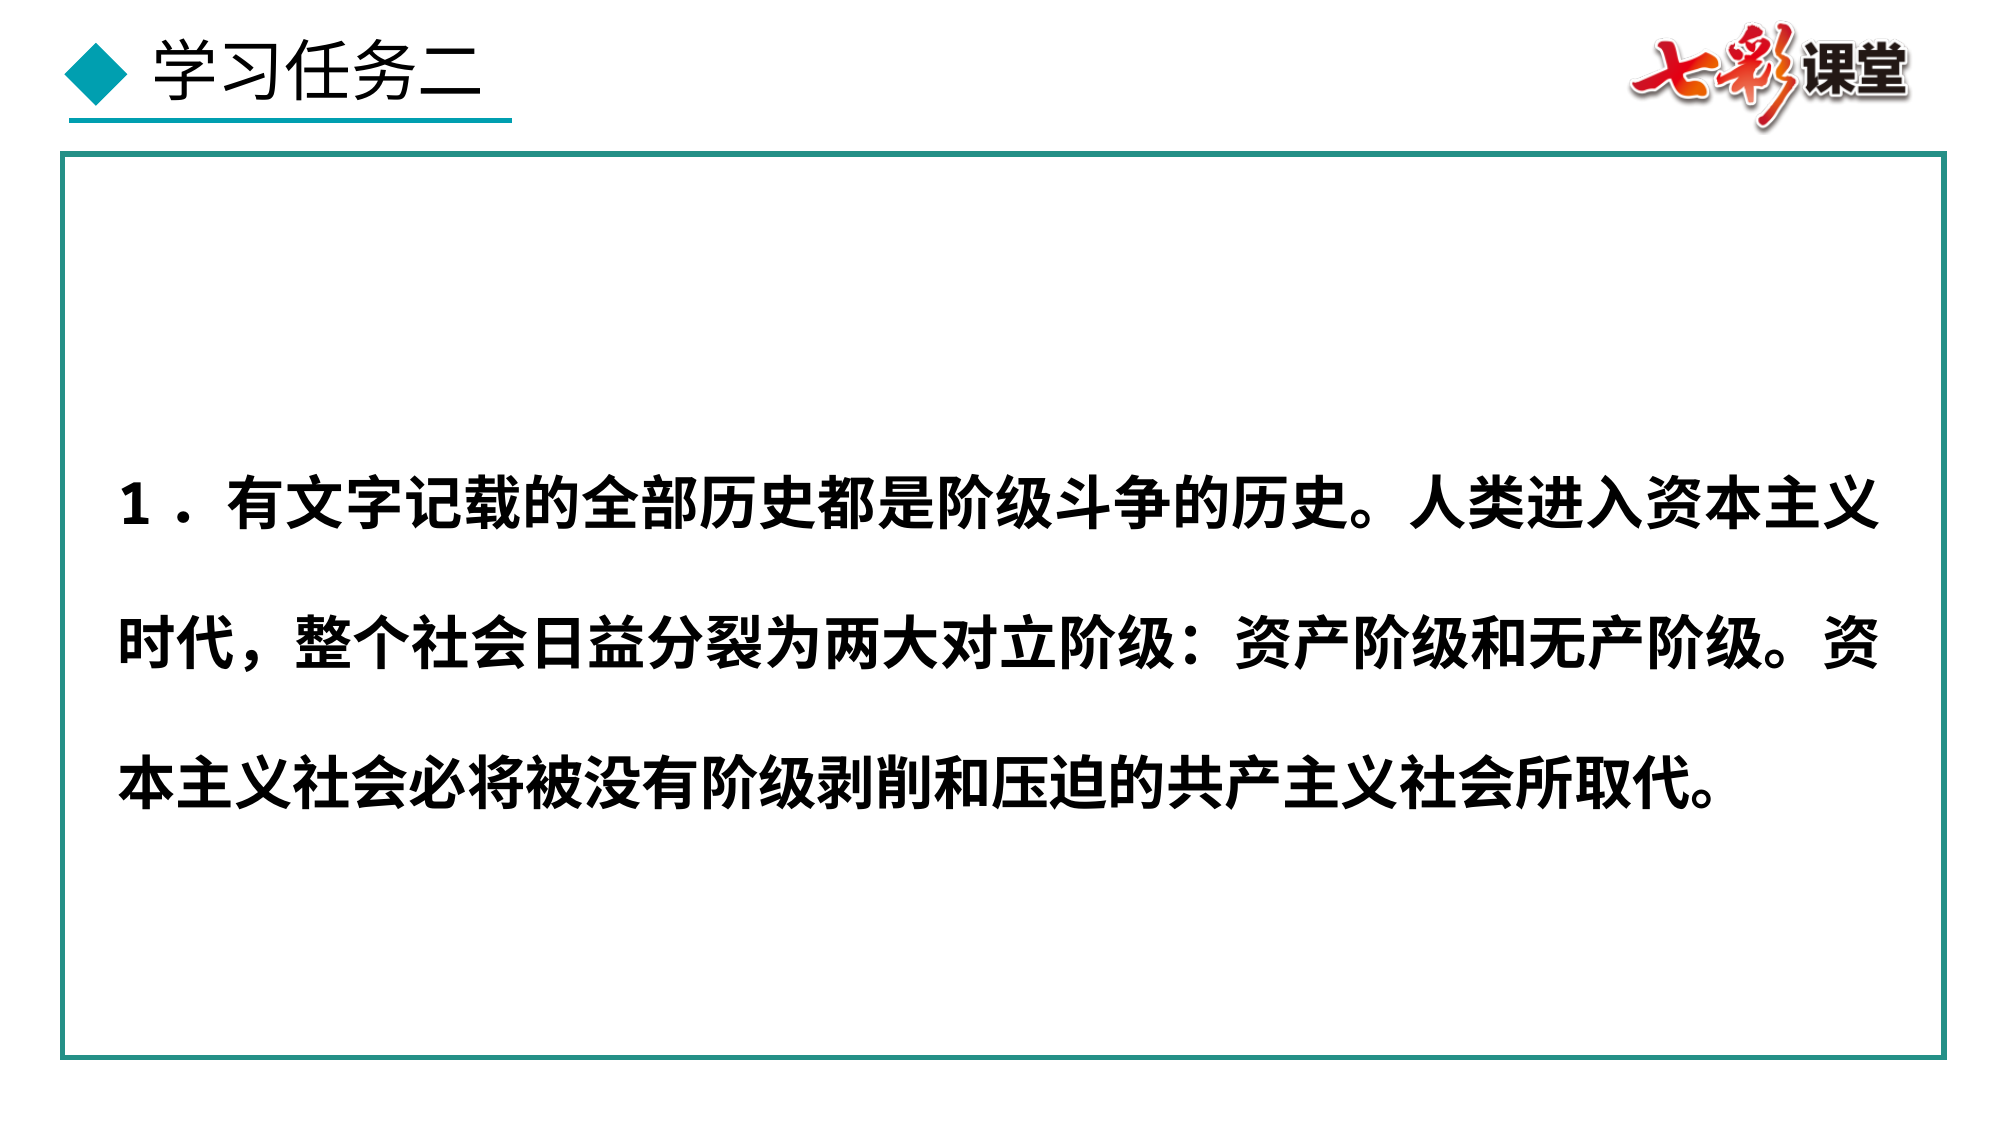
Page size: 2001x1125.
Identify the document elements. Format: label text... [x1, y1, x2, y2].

text_box 1．有文字记载的全部历史都是阶级斗争的历史。人类进入资本主义时代，整个社会日益分裂为两大对立阶级：资产阶级和无产阶级。资本主义社会必将被没有阶级剥削和压迫的共产主义社会所取代。 [102, 388, 1897, 824]
picture [1625, 16, 1917, 135]
